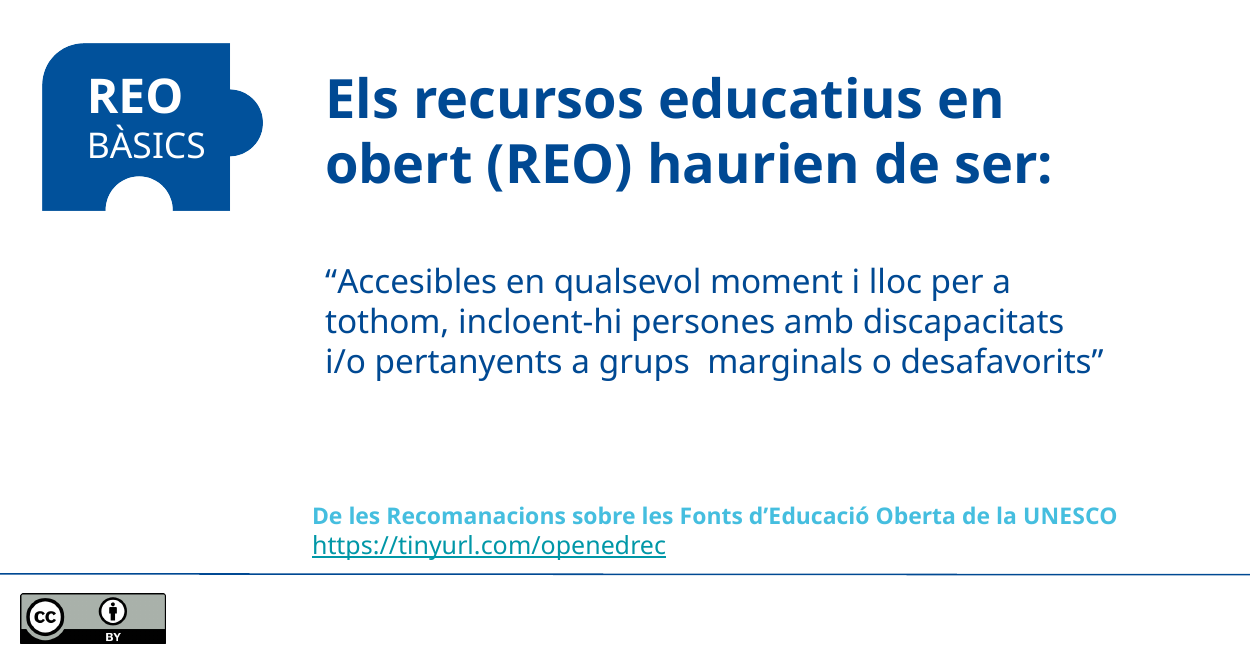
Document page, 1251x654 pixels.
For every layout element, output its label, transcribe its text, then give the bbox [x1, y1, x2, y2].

text_box Els recursos educatius en obert (REO) haurien de ser: [312, 52, 1158, 207]
text_box De les Recomanacions sobre les Fonts d’Educació Oberta de la UNESCO https://tinyurl.com/openedrec [299, 489, 1250, 572]
picture [41, 43, 263, 212]
text_box REO BÀSICS [266, 50, 410, 181]
text_box [0, 582, 1250, 654]
picture [20, 592, 166, 645]
text_box “Accesibles en qualsevol moment i lloc per a tothom, incloent-hi persones amb discapacitats i/o pertanyents a grups marginals o desafavorits” [312, 247, 1129, 425]
